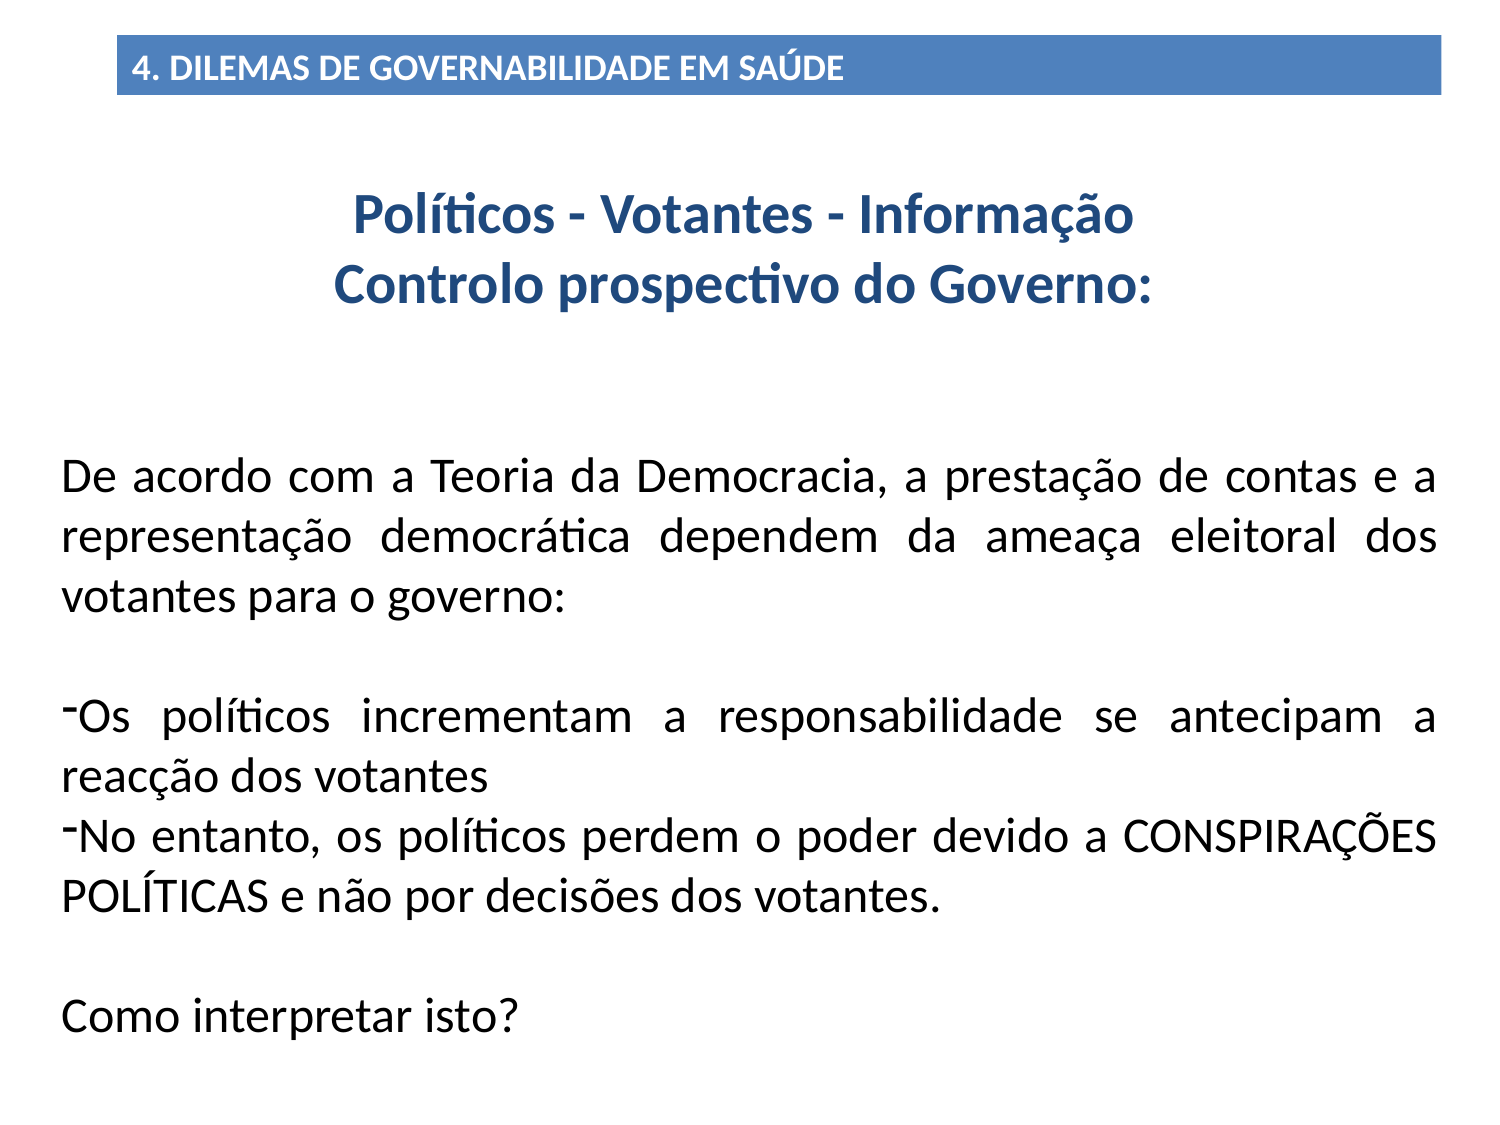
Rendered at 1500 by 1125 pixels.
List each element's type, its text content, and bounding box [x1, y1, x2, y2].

text_box 4. DILEMAS DE GOVERNABILIDADE EM SAÚDE [117, 35, 1442, 95]
text_box Políticos - Votantes - Informação Controlo prospectivo do Governo: [35, 175, 1454, 375]
text_box De acordo com a Teoria da Democracia, a prestação de contas e a representação democrática dependem da ameaça eleitoral dos votantes para o governo: Os políticos incrementam a responsabilidade se antecipam a reacção dos votantes No entanto, os políticos perdem o poder devido a CONSPIRAÇÕES POLÍTICAS e não por decisões dos votantes. Como interpretar isto? [46, 374, 1454, 1050]
text_box [112, 275, 1388, 374]
